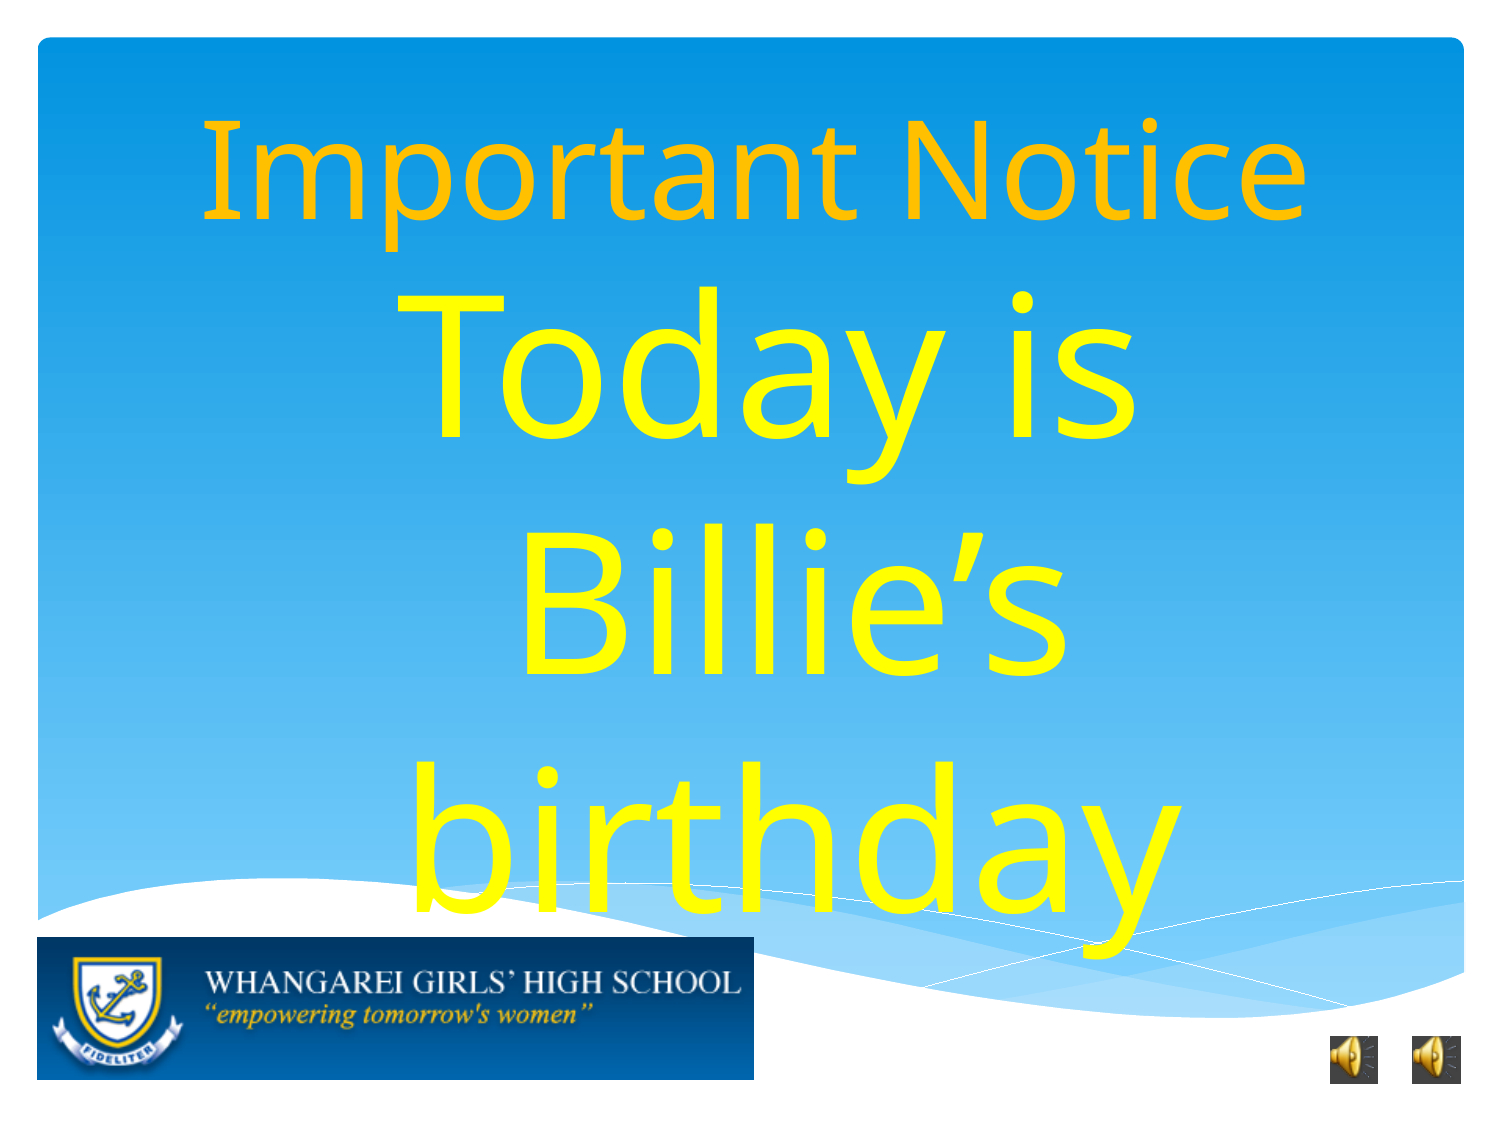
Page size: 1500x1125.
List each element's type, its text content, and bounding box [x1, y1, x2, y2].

picture [1328, 1034, 1380, 1086]
text_box Today is Billie’s birthday [149, 231, 1391, 963]
picture [37, 937, 754, 1080]
picture [1411, 1034, 1462, 1086]
text_box Important Notice [149, 37, 1362, 255]
